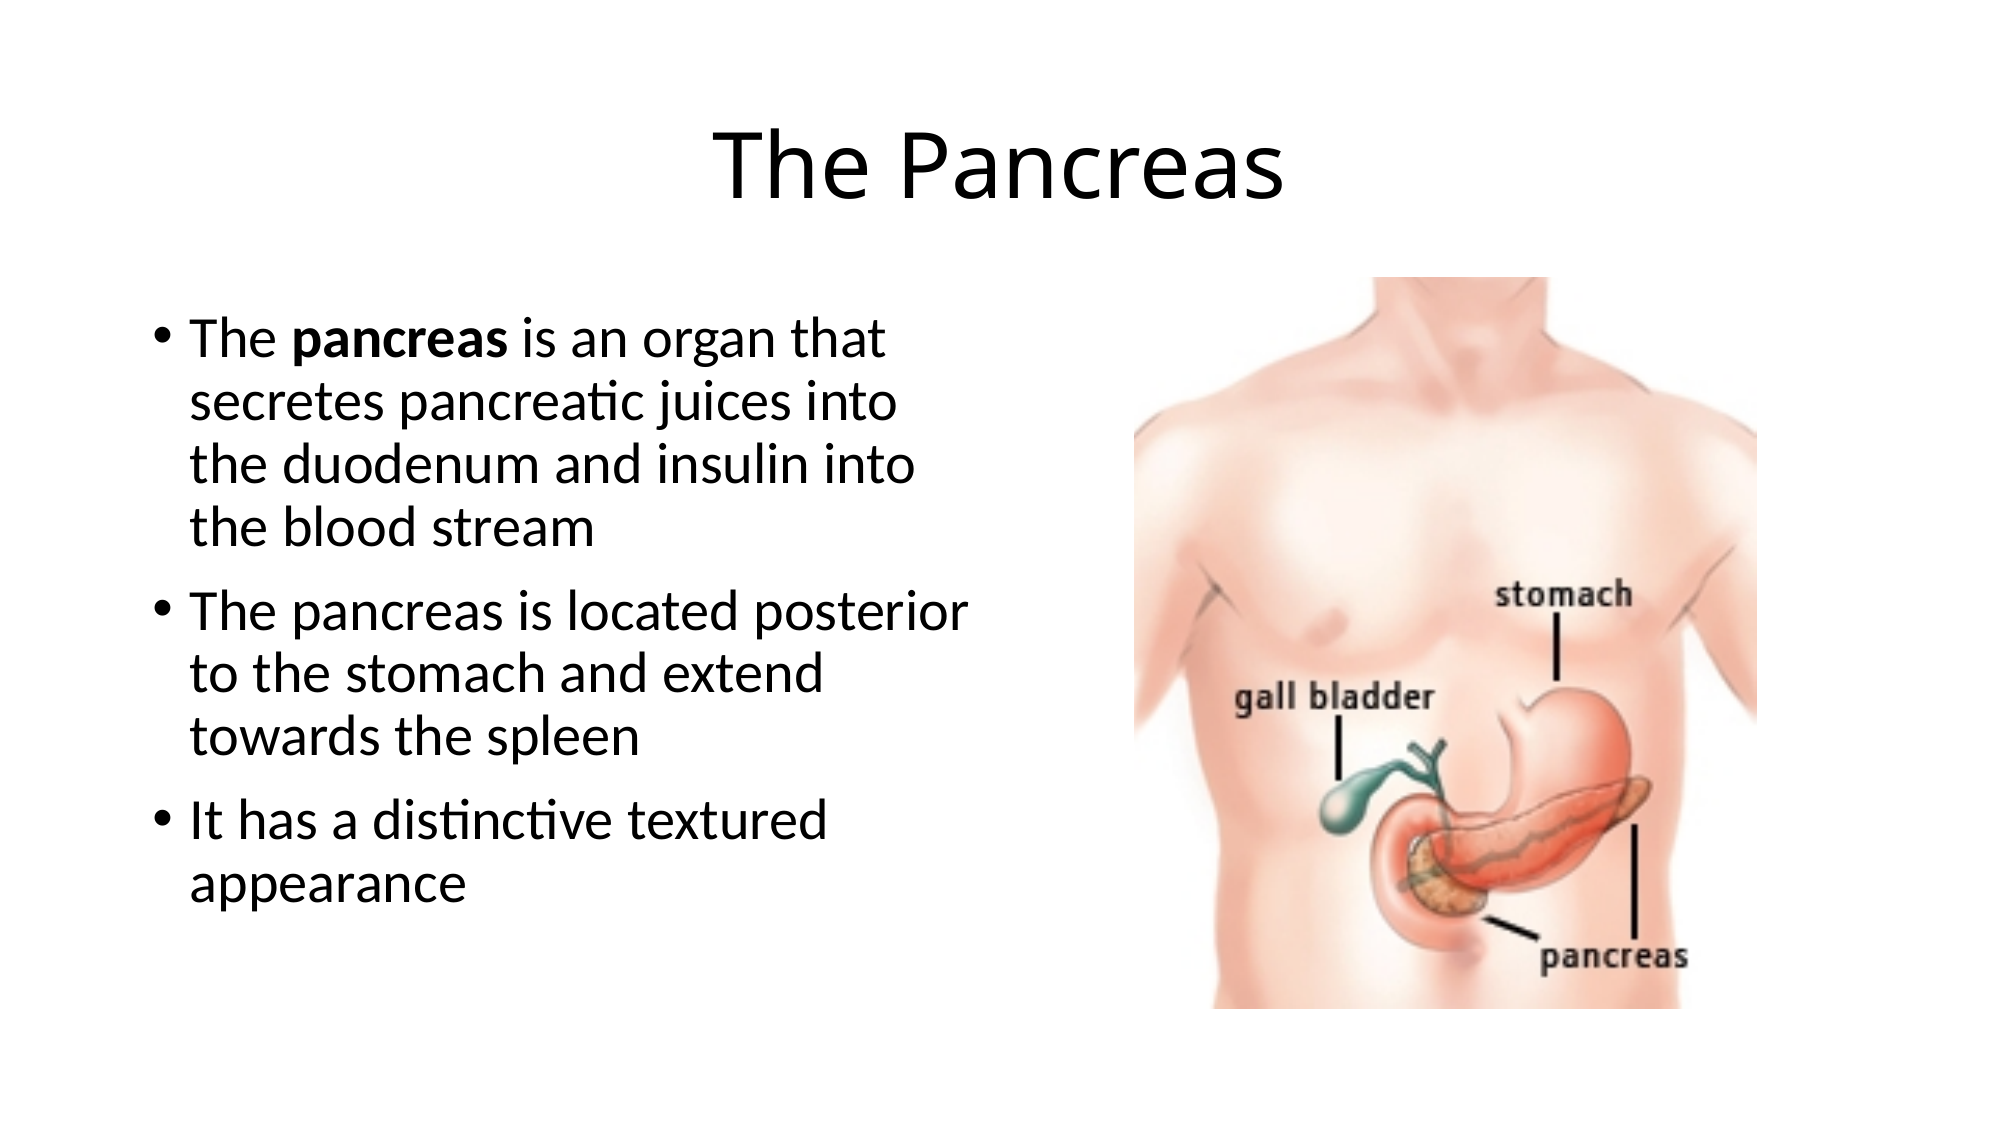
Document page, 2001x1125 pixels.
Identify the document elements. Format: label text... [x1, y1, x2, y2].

title The Pancreas [137, 59, 1863, 278]
picture [1134, 277, 1757, 1009]
list The pancreas is an organ that secretes pancreatic juices into the duodenum and insulin into the blood stream The pancreas is located posterior to the stomach and extend towards the spleen It has a distinctive textured appearance [137, 299, 988, 1014]
